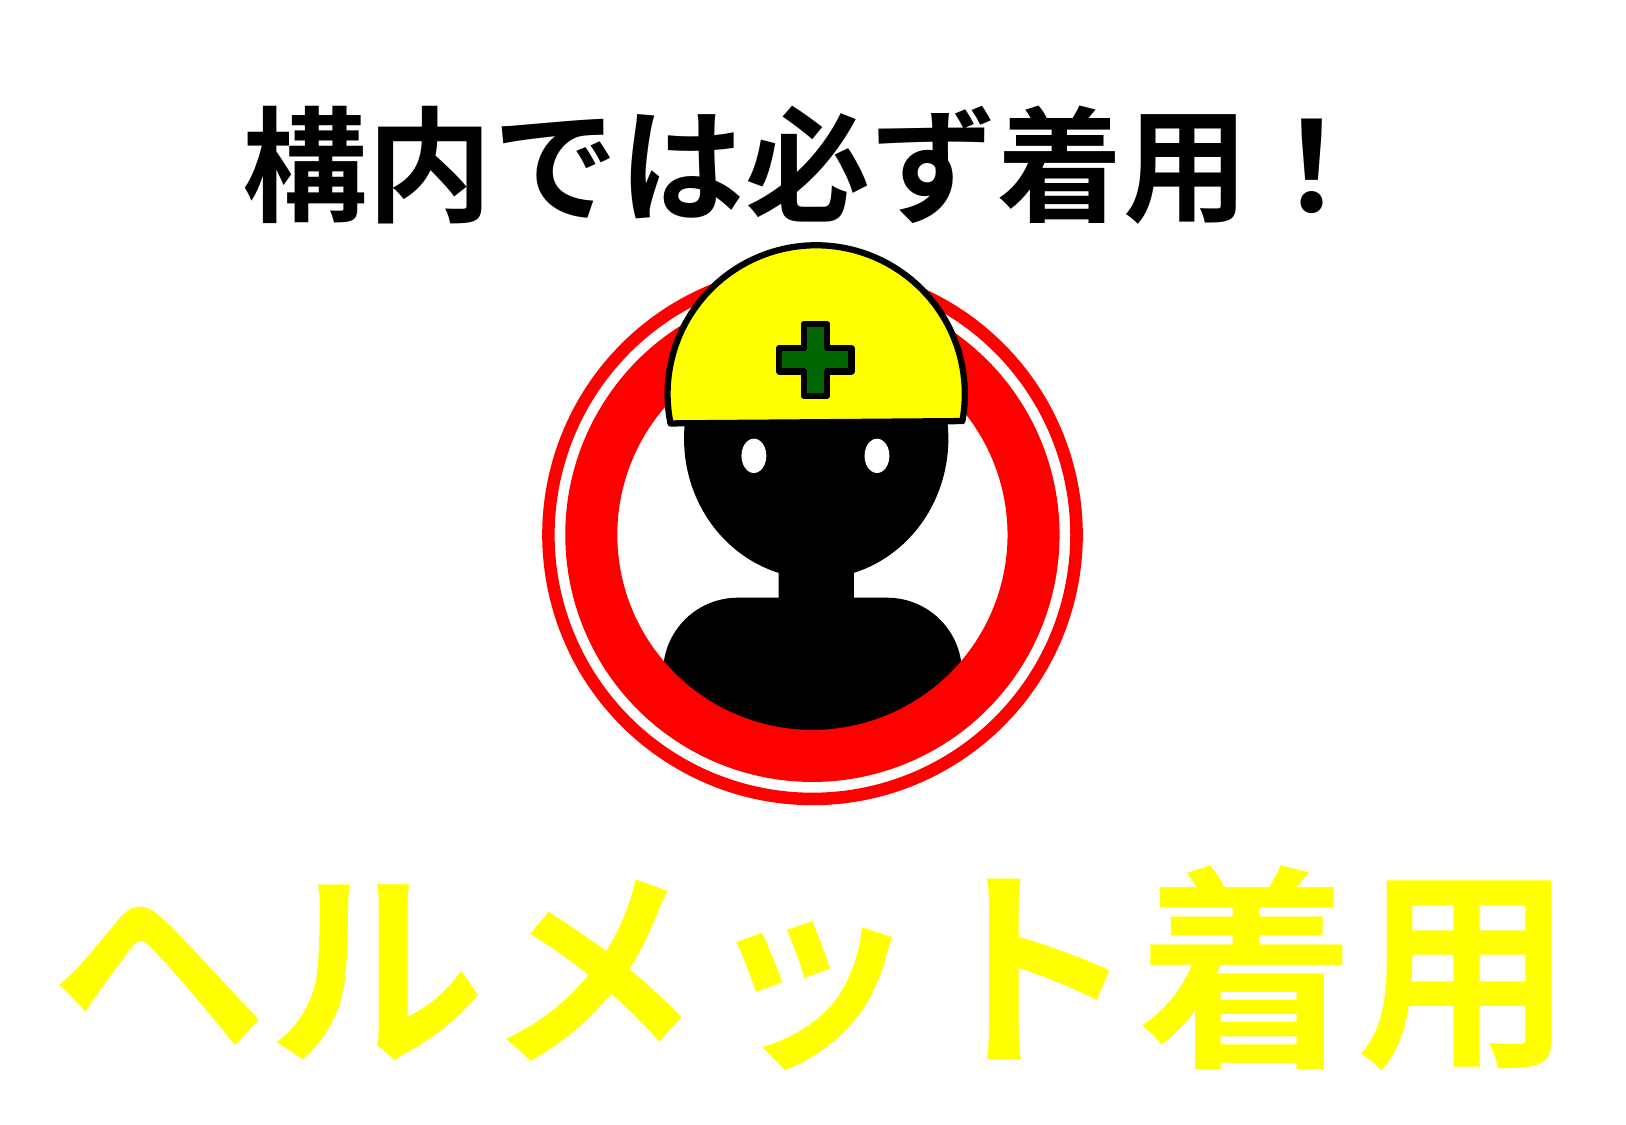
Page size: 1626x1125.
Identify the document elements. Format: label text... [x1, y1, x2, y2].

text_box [541, 245, 1084, 806]
text_box ヘルメット着用 [0, 826, 1625, 1101]
text_box 構内では必ず着用！ [0, 80, 1625, 246]
